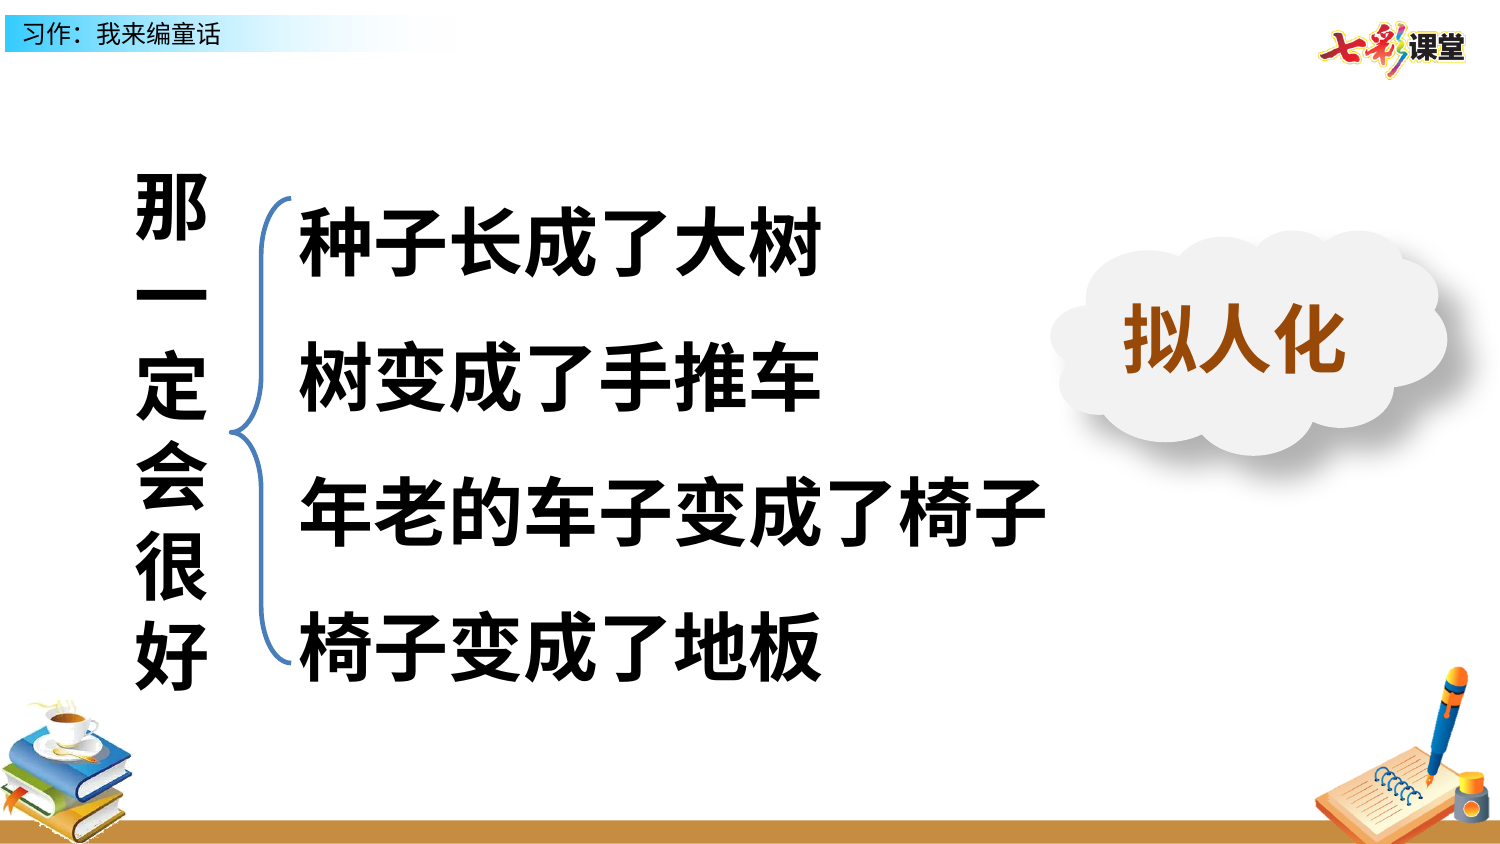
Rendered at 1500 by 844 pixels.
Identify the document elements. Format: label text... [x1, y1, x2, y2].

picture [1303, 652, 1500, 844]
text_box 那一定会很好 [120, 152, 225, 708]
picture [0, 700, 146, 844]
text_box 种子长成了大树 树变成了手推车 年老的车子变成了椅子 椅子变成了地板 [284, 143, 1110, 698]
text_box 拟人化 [1048, 228, 1450, 458]
picture [1316, 20, 1468, 80]
text_box [230, 199, 284, 663]
